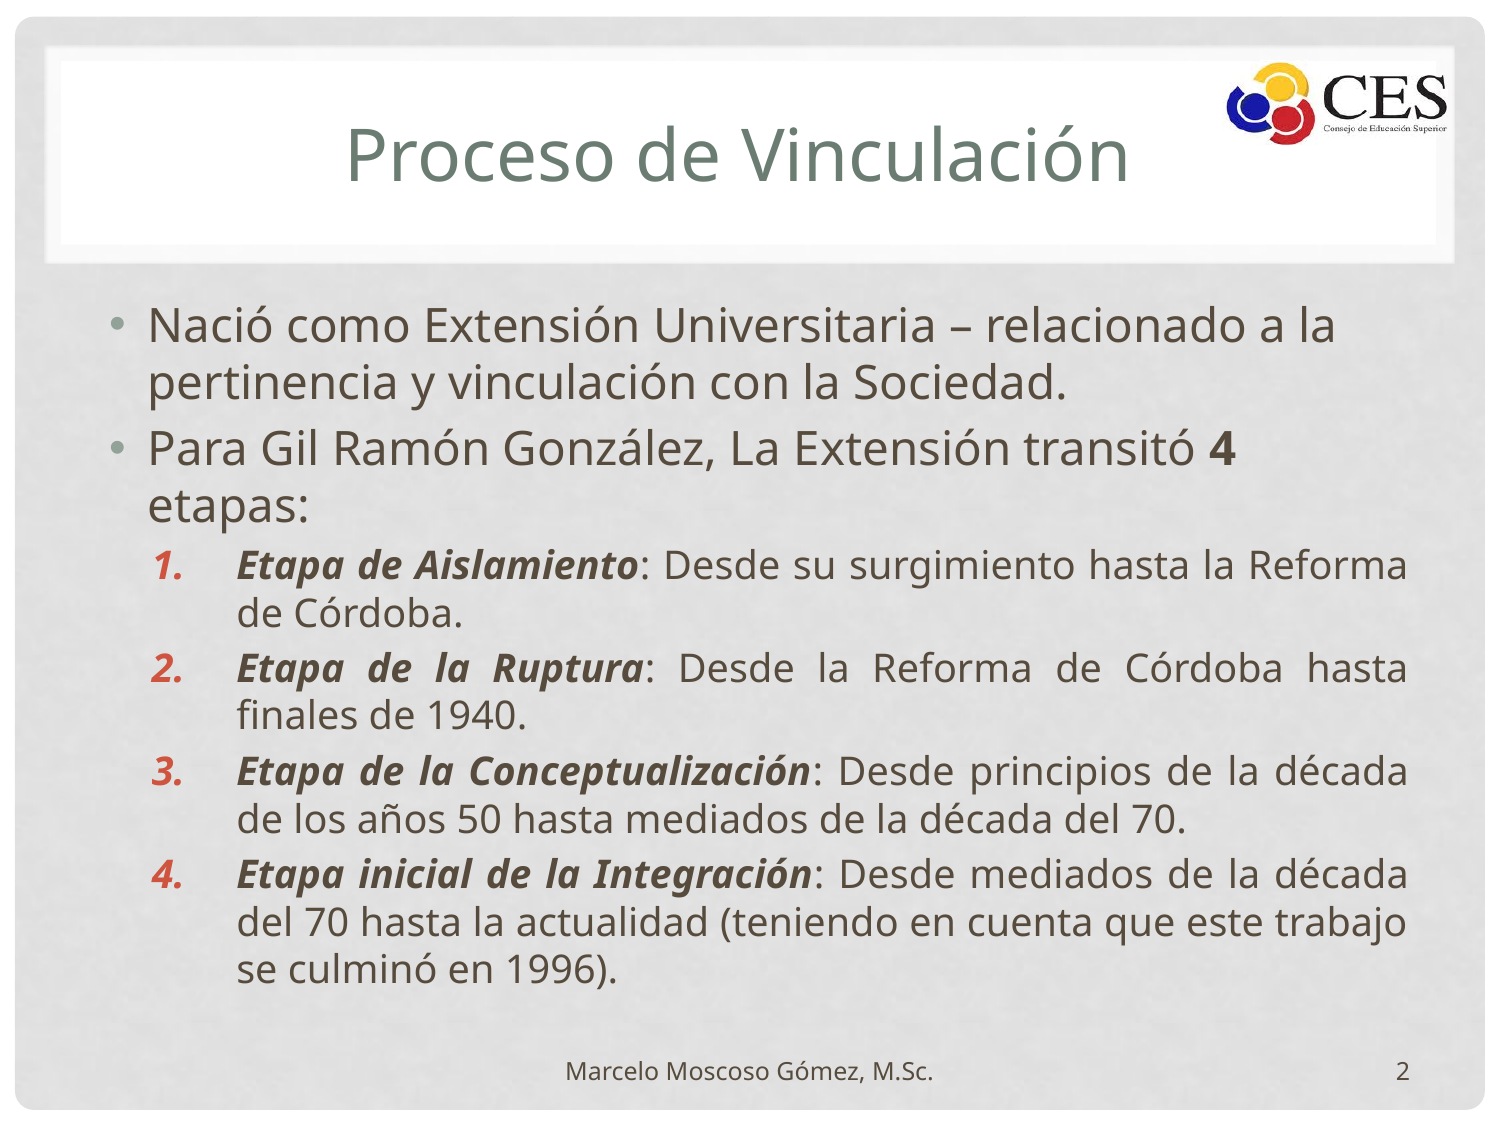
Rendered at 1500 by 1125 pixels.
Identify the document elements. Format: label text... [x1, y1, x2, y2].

list Nació como Extensión Universitaria – relacionado a la pertinencia y vinculación con la Sociedad. Para Gil Ramón González, La Extensión transitó 4 etapas: Etapa de Aislamiento: Desde su surgimiento hasta la Reforma de Córdoba. Etapa de la Ruptura: Desde la Reforma de Córdoba hasta finales de 1940. Etapa de la Conceptualización: Desde principios de la década de los años 50 hasta mediados de la década del 70. Etapa inicial de la Integración: Desde mediados de la década del 70 hasta la actualidad (teniendo en cuenta que este trabajo se culminó en 1996). [75, 287, 1425, 1005]
footer Marcelo Moscoso Gómez, M.Sc. [512, 1042, 988, 1103]
title Proceso de Vinculación [69, 66, 1425, 238]
picture [1222, 54, 1451, 147]
slide_number 2 [1074, 1042, 1425, 1103]
